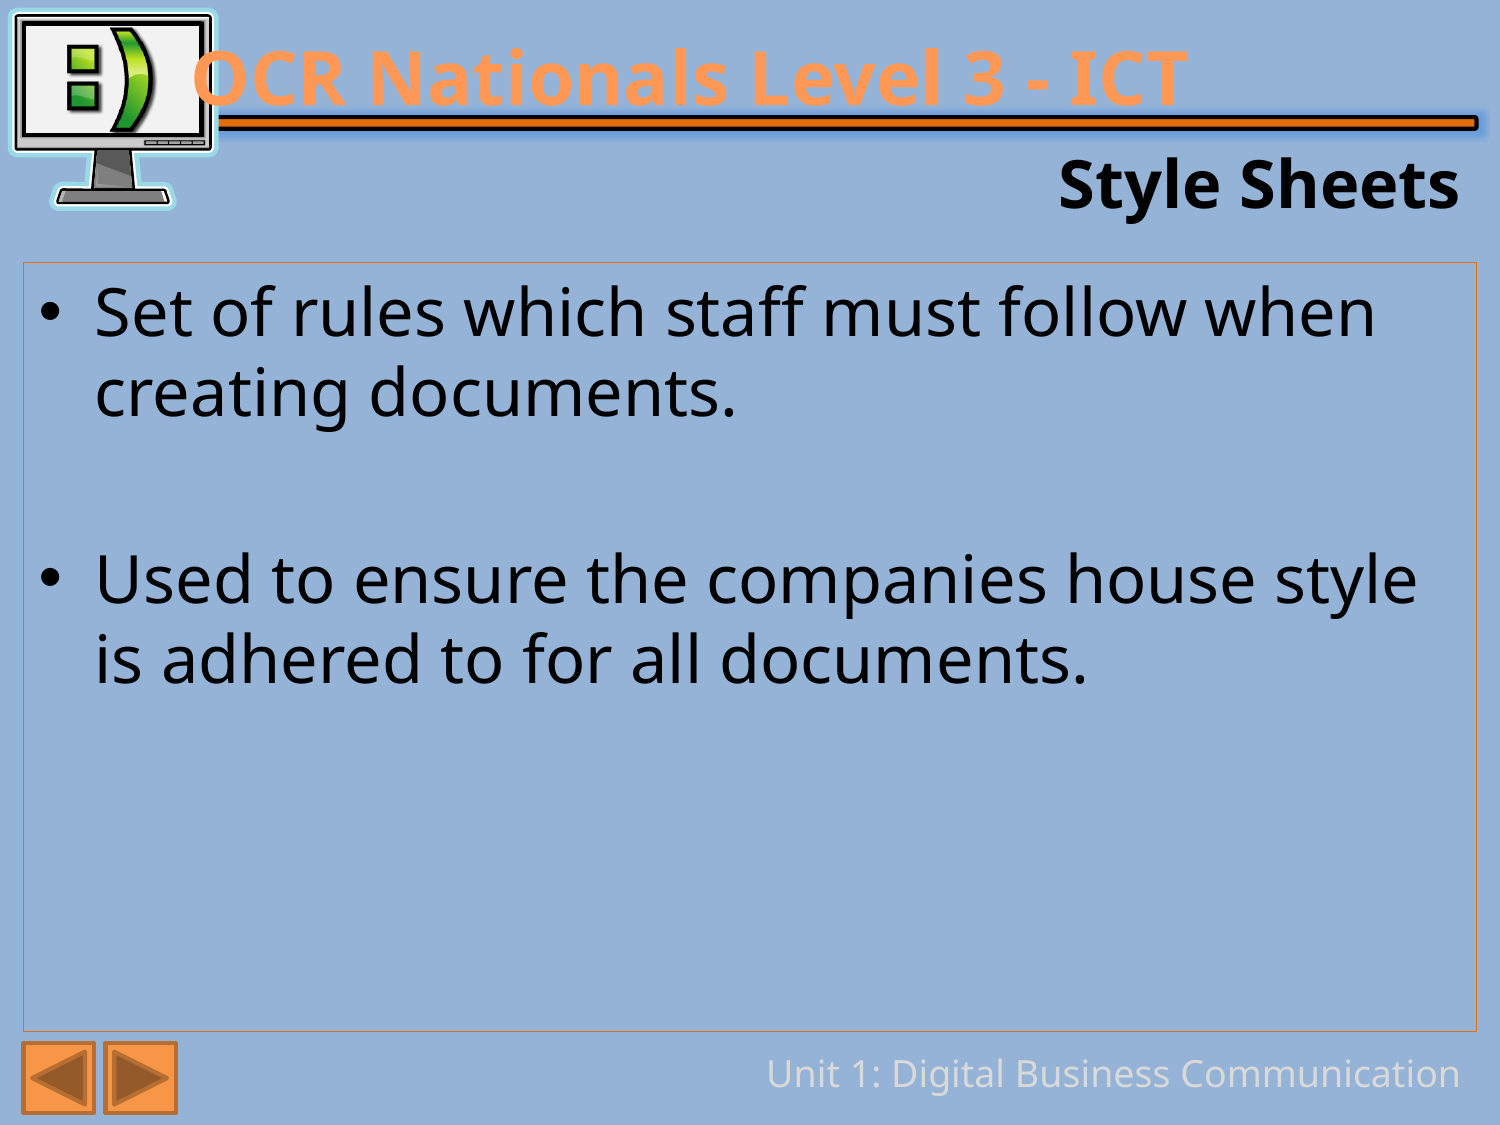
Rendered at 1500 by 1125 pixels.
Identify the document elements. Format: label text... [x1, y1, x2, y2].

title Style Sheets [187, 117, 1477, 247]
list Set of rules which staff must follow when creating documents. Used to ensure the companies house style is adhered to for all documents. [23, 262, 1477, 1032]
picture [48, 21, 172, 139]
